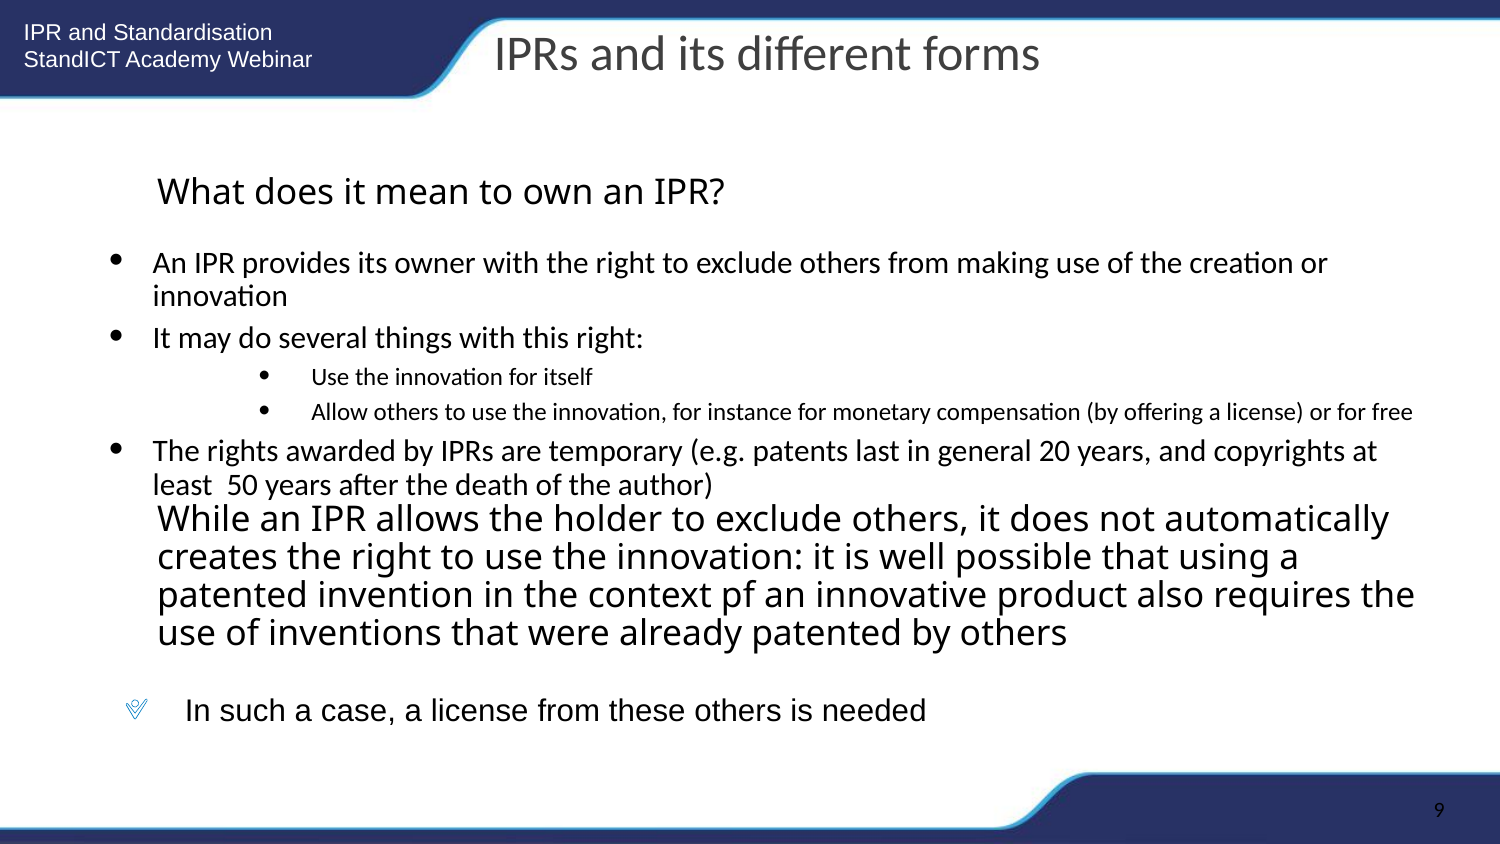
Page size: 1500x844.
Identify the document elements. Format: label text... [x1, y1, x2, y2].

text_box IPRs and its different forms [482, 21, 1293, 129]
picture [0, 0, 1500, 844]
text_box In such a case, a license from these others is needed [112, 683, 1461, 739]
text_box What does it mean to own an IPR? [101, 163, 1472, 219]
list An IPR provides its owner with the right to exclude others from making use of the creation or innovation It may do several things with this right: Use the innovation for itself Allow others to use the innovation, for instance for monetary compensation (by offering a license) or for free The rights awarded by IPRs are temporary (e.g. patents last in general 20 years, and copyrights at least 50 years after the death of the author) [75, 240, 1457, 544]
text_box While an IPR allows the holder to exclude others, it does not automatically creates the right to use the innovation: it is well possible that using a patented invention in the context pf an innovative product also requires the use of inventions that were already patented by others [101, 565, 1472, 661]
